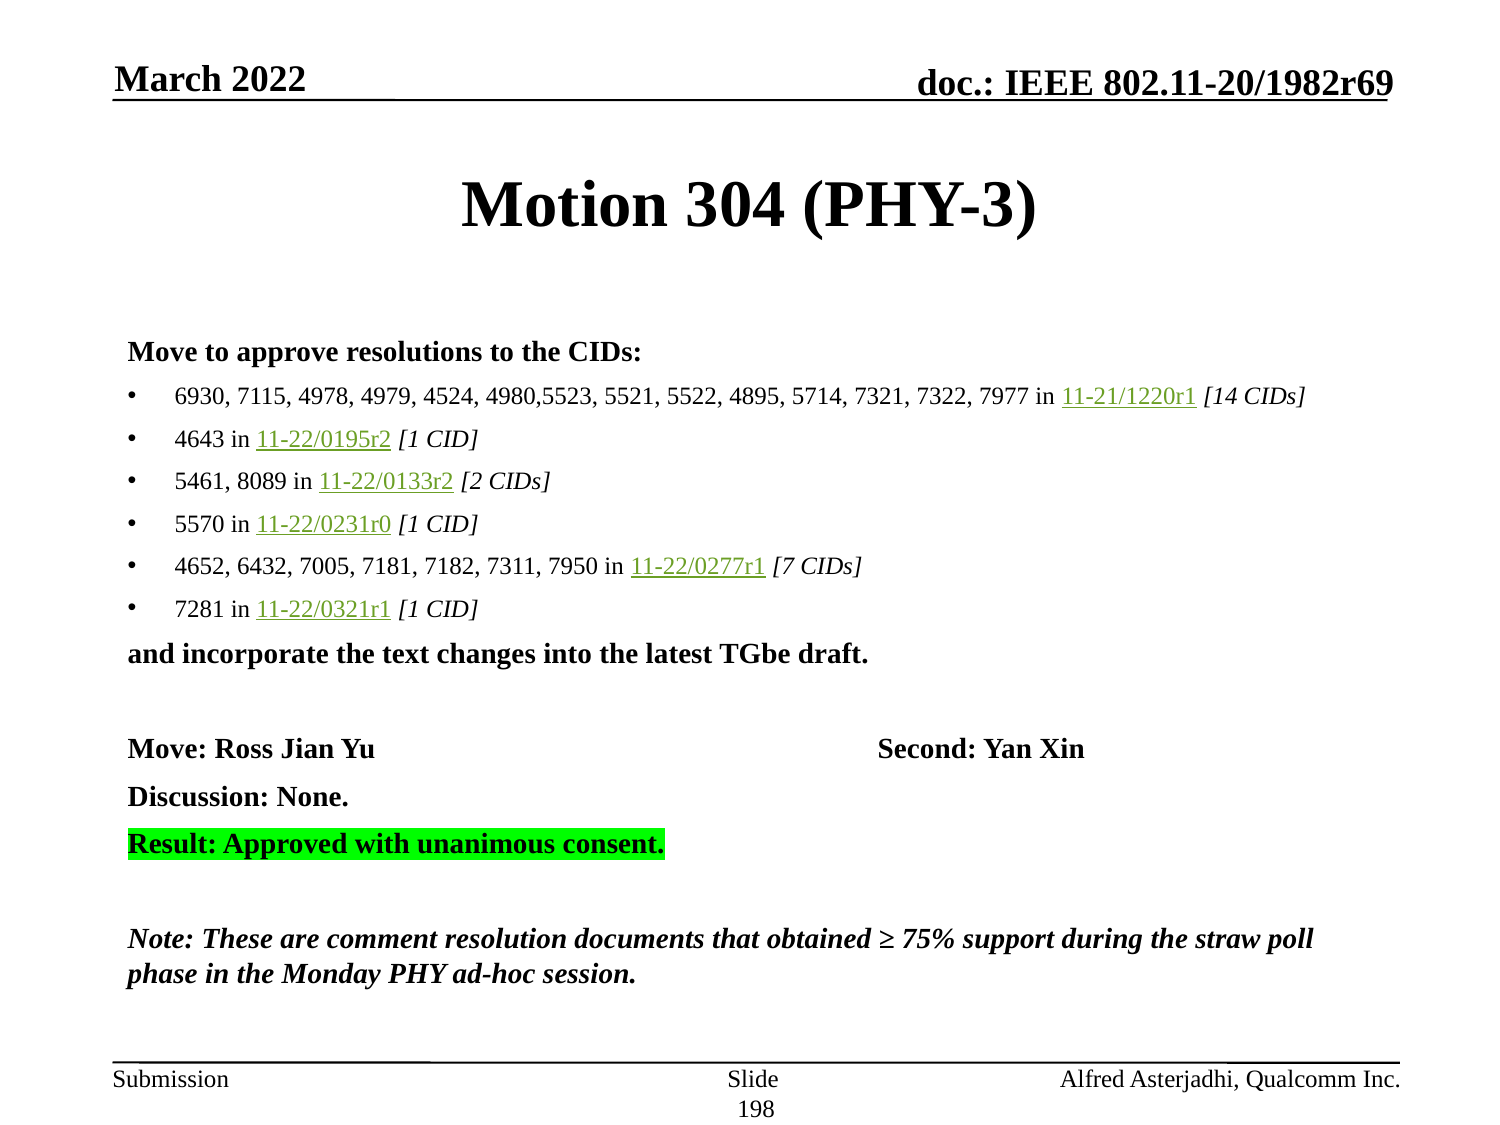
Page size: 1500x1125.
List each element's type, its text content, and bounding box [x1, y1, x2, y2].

list Move to approve resolutions to the CIDs: 6930, 7115, 4978, 4979, 4524, 4980,5523, 5521, 5522, 4895, 5714, 7321, 7322, 7977 in 11-21/1220r1 [14 CIDs] 4643 in 11-22/0195r2 [1 CID] 5461, 8089 in 11-22/0133r2 [2 CIDs] 5570 in 11-22/0231r0 [1 CID] 4652, 6432, 7005, 7181, 7182, 7311, 7950 in 11-22/0277r1 [7 CIDs] 7281 in 11-22/0321r1 [1 CID] and incorporate the text changes into the latest TGbe draft. Move: Ross Jian Yu Second: Yan Xin Discussion: None. Result: Approved with unanimous consent. Note: These are comment resolution documents that obtained ≥ 75% support during the straw poll phase in the Monday PHY ad-hoc session. [112, 324, 1388, 1063]
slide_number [114, 54, 423, 100]
footer Alfred Asterjadhi, Qualcomm Inc. [878, 1061, 1402, 1093]
slide_number Slide 198 [712, 1061, 800, 1123]
title Motion 304 (PHY-3) [112, 112, 1388, 288]
